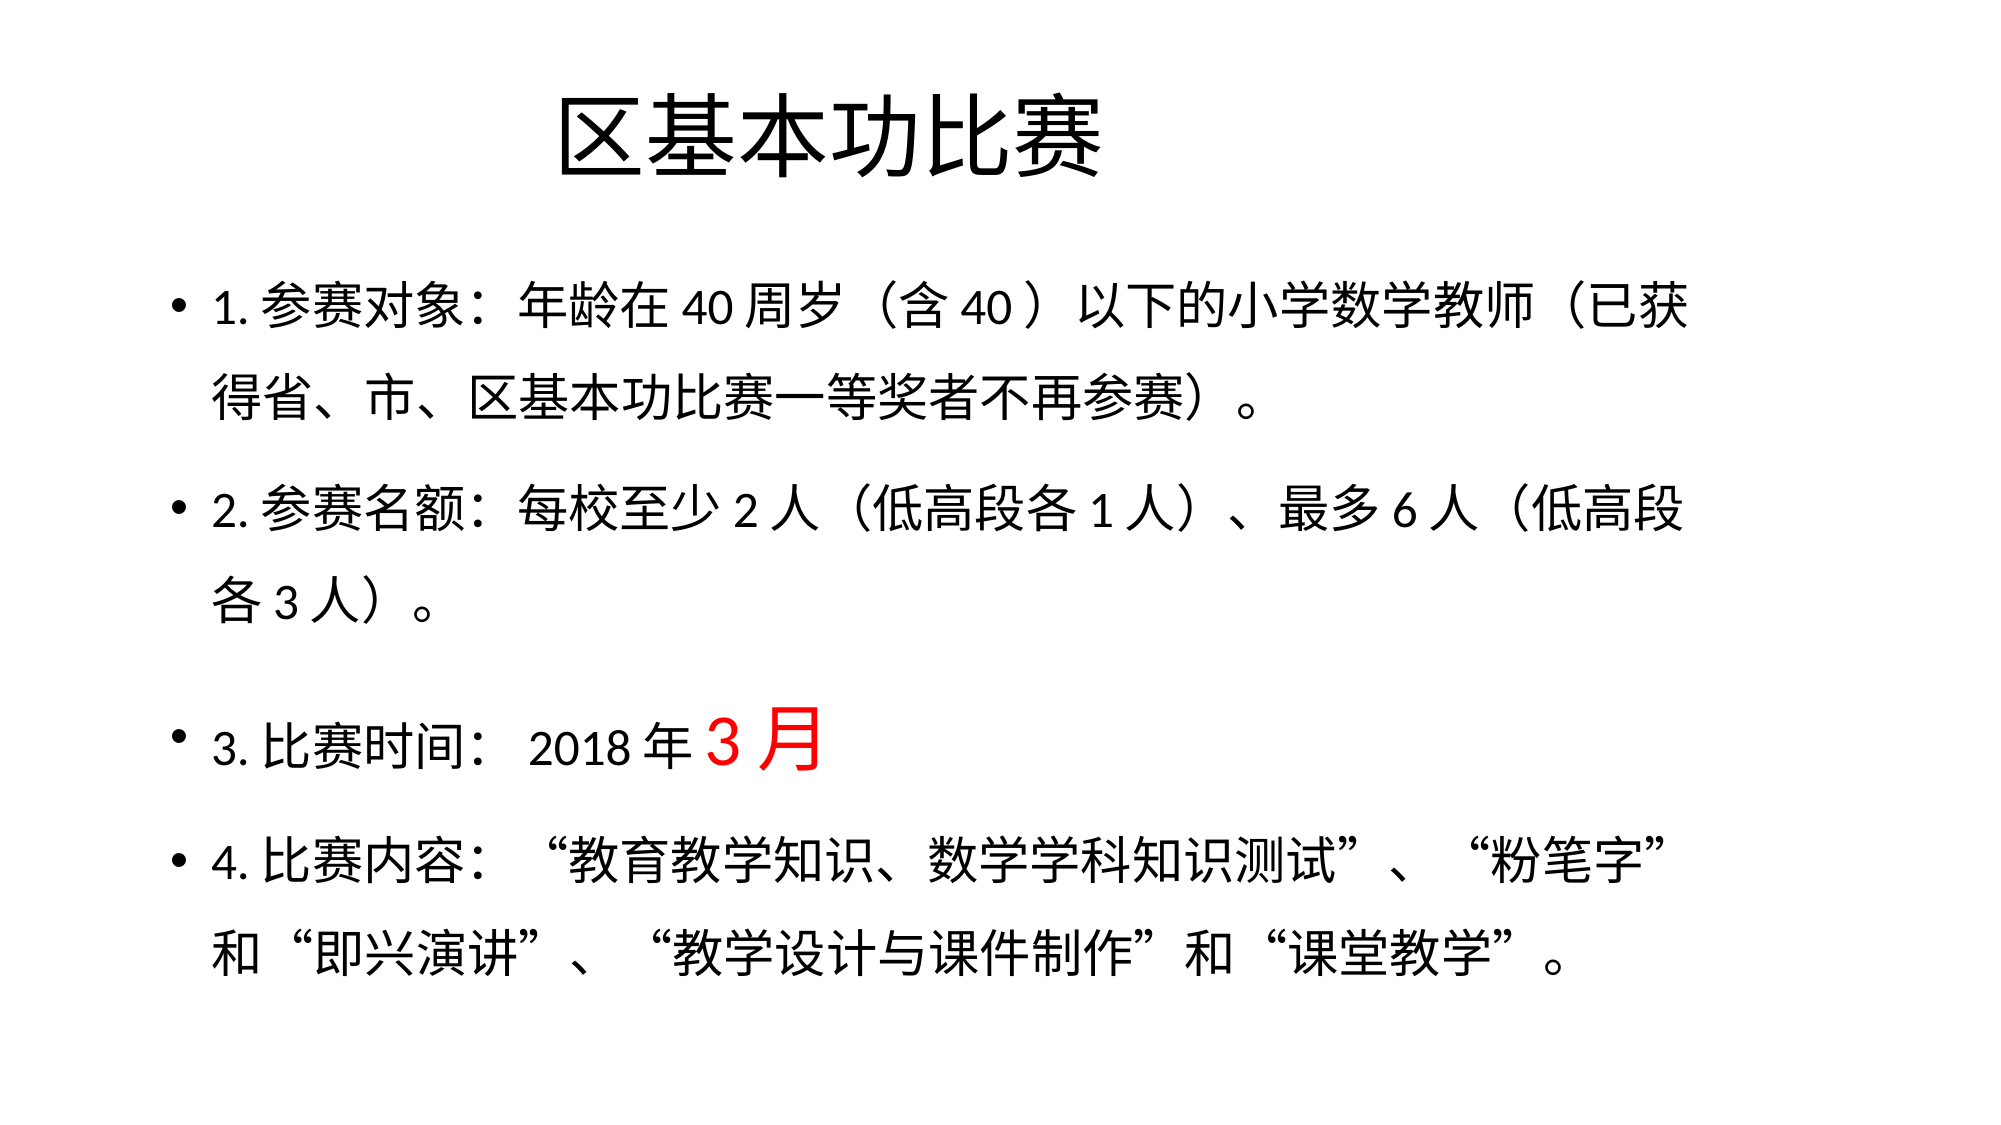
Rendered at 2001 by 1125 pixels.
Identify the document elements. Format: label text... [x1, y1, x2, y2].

list 1.参赛对象：年龄在40周岁（含40）以下的小学数学教师（已获得省、市、区基本功比赛一等奖者不再参赛）。 2.参赛名额：每校至少2人（低高段各1人）、最多6人（低高段各3人）。 3.比赛时间：2018年3月 4.比赛内容：“教育教学知识、数学学科知识测试”、“粉笔字”和“即兴演讲”、“教学设计与课件制作”和“课堂教学”。 [154, 235, 1718, 1009]
title 区基本功比赛 [137, 32, 1521, 251]
